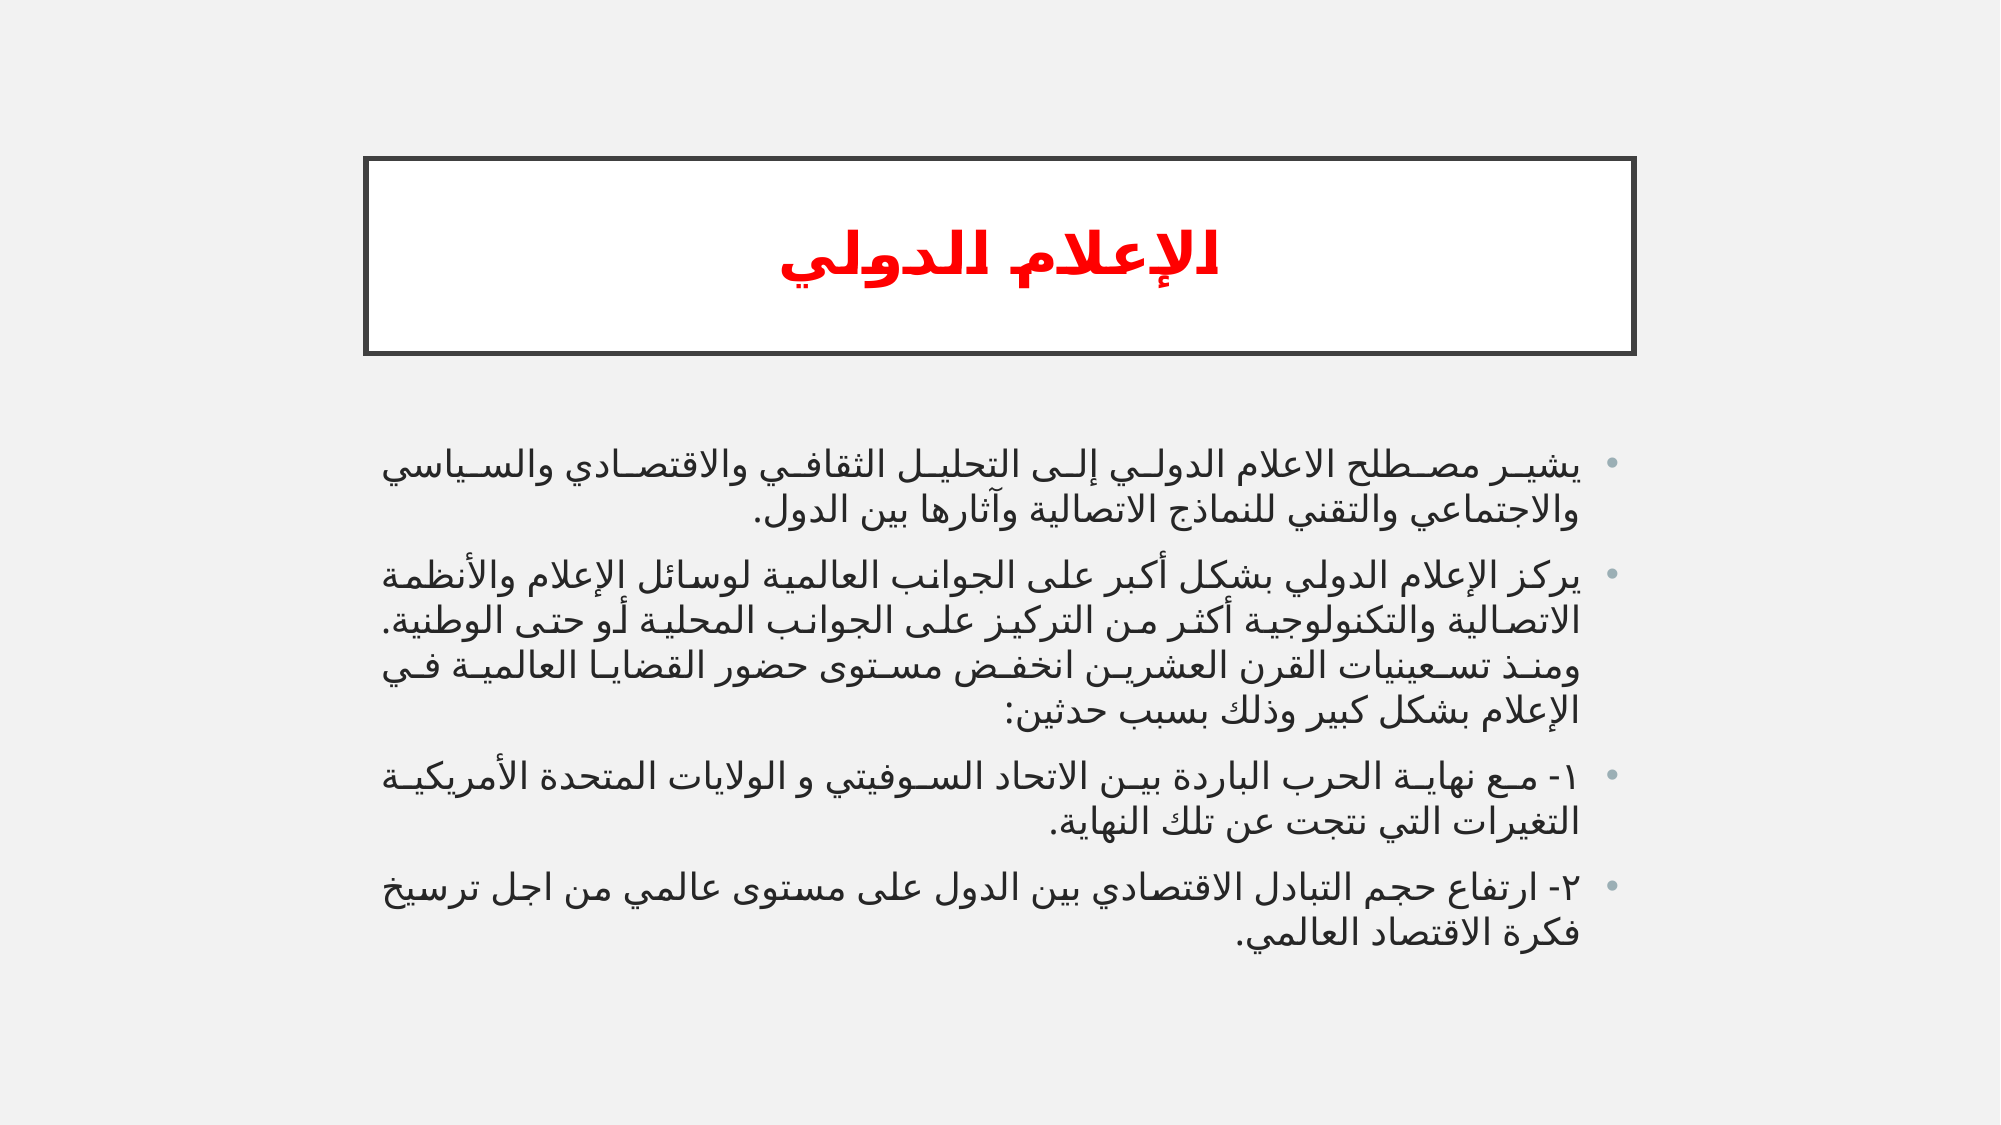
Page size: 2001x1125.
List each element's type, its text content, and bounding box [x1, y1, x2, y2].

list يشير مصطلح الاعلام الدولي إلى التحليل الثقافي والاقتصادي والسياسي والاجتماعي والتقني للنماذج الاتصالية وآثارها بين الدول. يركز الإعلام الدولي بشكل أكبر على الجوانب العالمية لوسائل الإعلام والأنظمة الاتصالية والتكنولوجية أكثر من التركيز على الجوانب المحلية أو حتى الوطنية. ومنذ تسعينيات القرن العشرين انخفض مستوى حضور القضايا العالمية في الإعلام بشكل كبير وذلك بسبب حدثين: ١- مع نهاية الحرب الباردة بين الاتحاد السوفيتي و الولايات المتحدة الأمريكية التغيرات التي نتجت عن تلك النهاية. ٢- ارتفاع حجم التبادل الاقتصادي بين الدول على مستوى عالمي من اجل ترسيخ فكرة الاقتصاد العالمي. [366, 432, 1634, 942]
title الإعلام الدولي [363, 156, 1637, 356]
